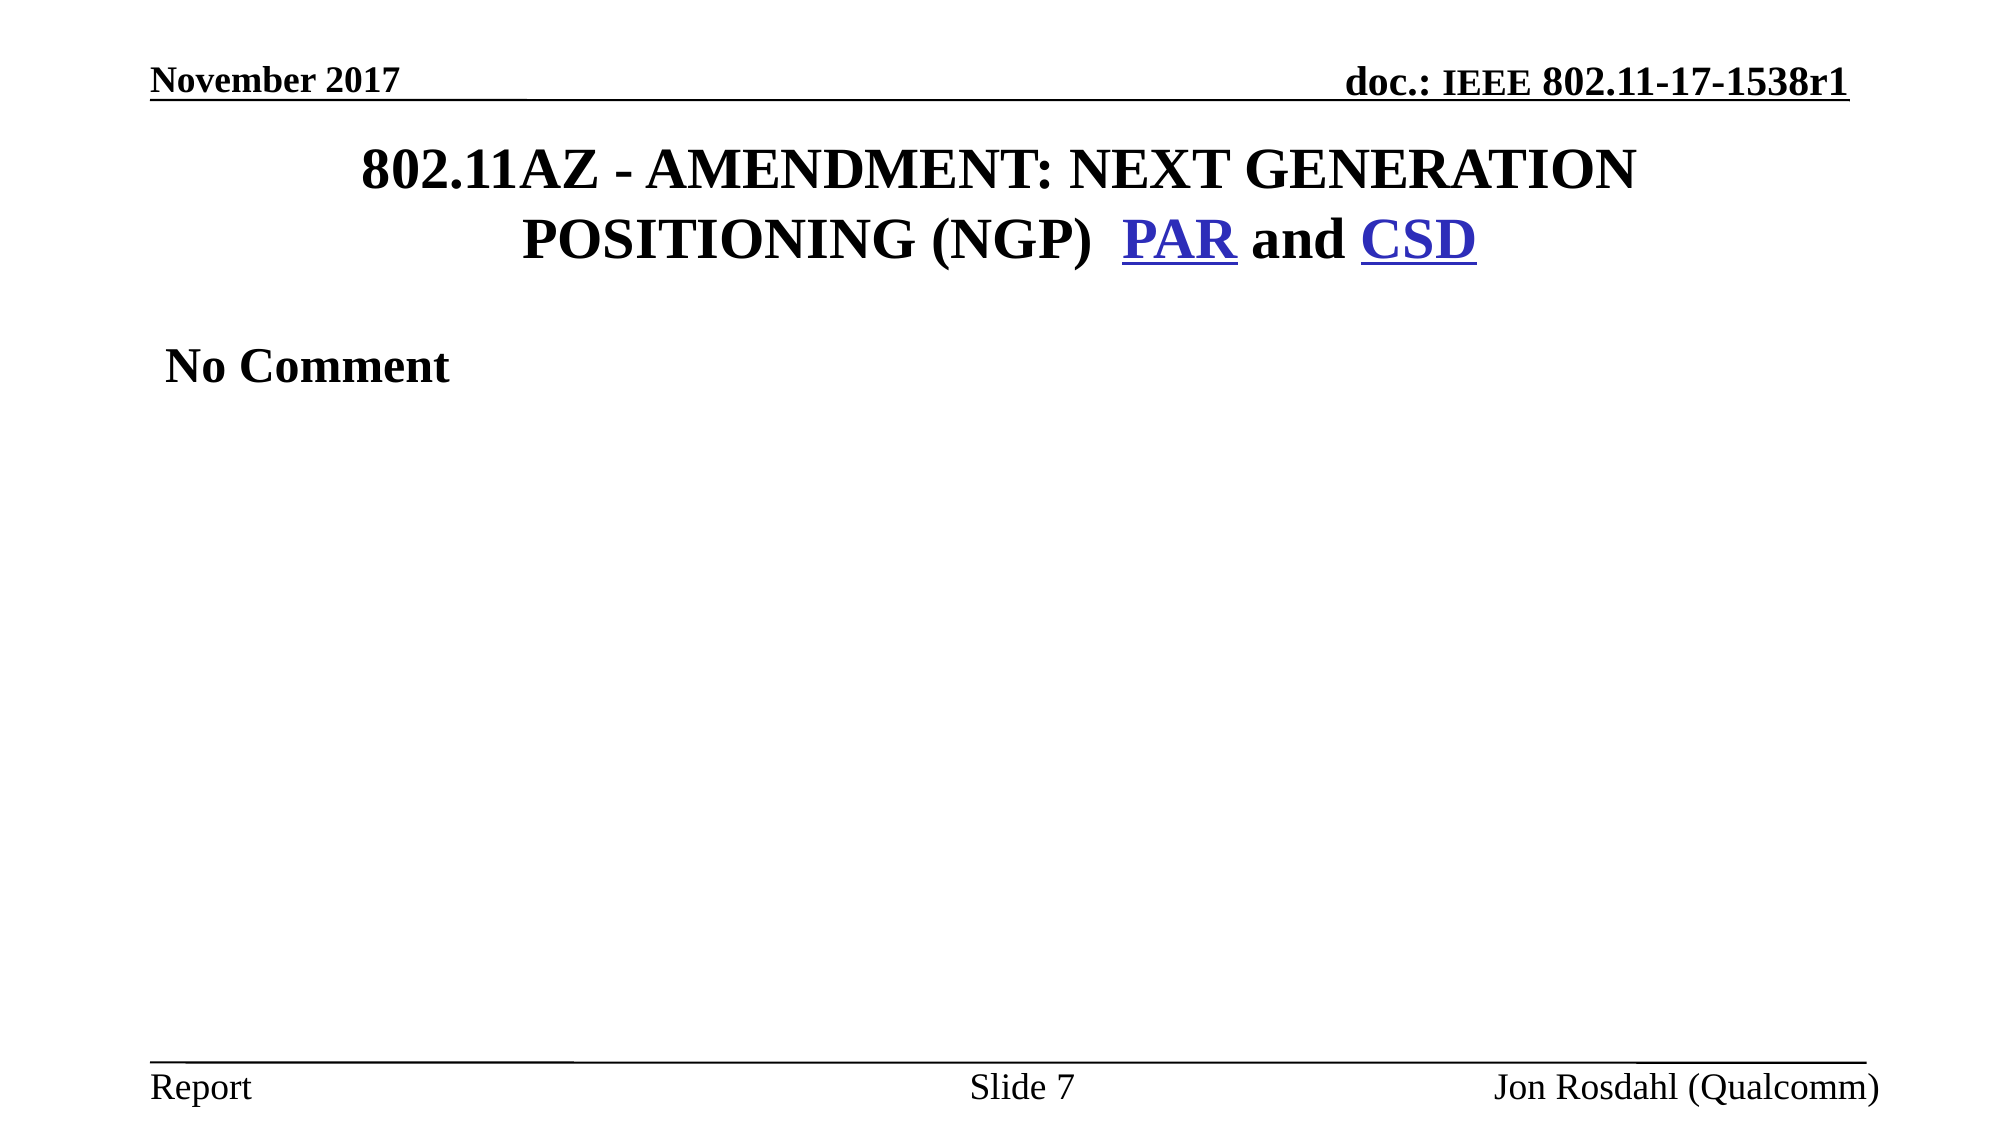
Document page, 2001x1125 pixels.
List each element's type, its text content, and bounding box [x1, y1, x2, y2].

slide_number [149, 49, 431, 100]
slide_number Slide 7 [950, 1061, 1095, 1125]
footer Jon Rosdahl (Qualcomm) [1436, 1061, 1881, 1108]
list No Comment [149, 324, 1850, 1000]
title 802.11az - Amendment: Next Generation Positioning (NGP) PAR and CSD [149, 112, 1850, 288]
